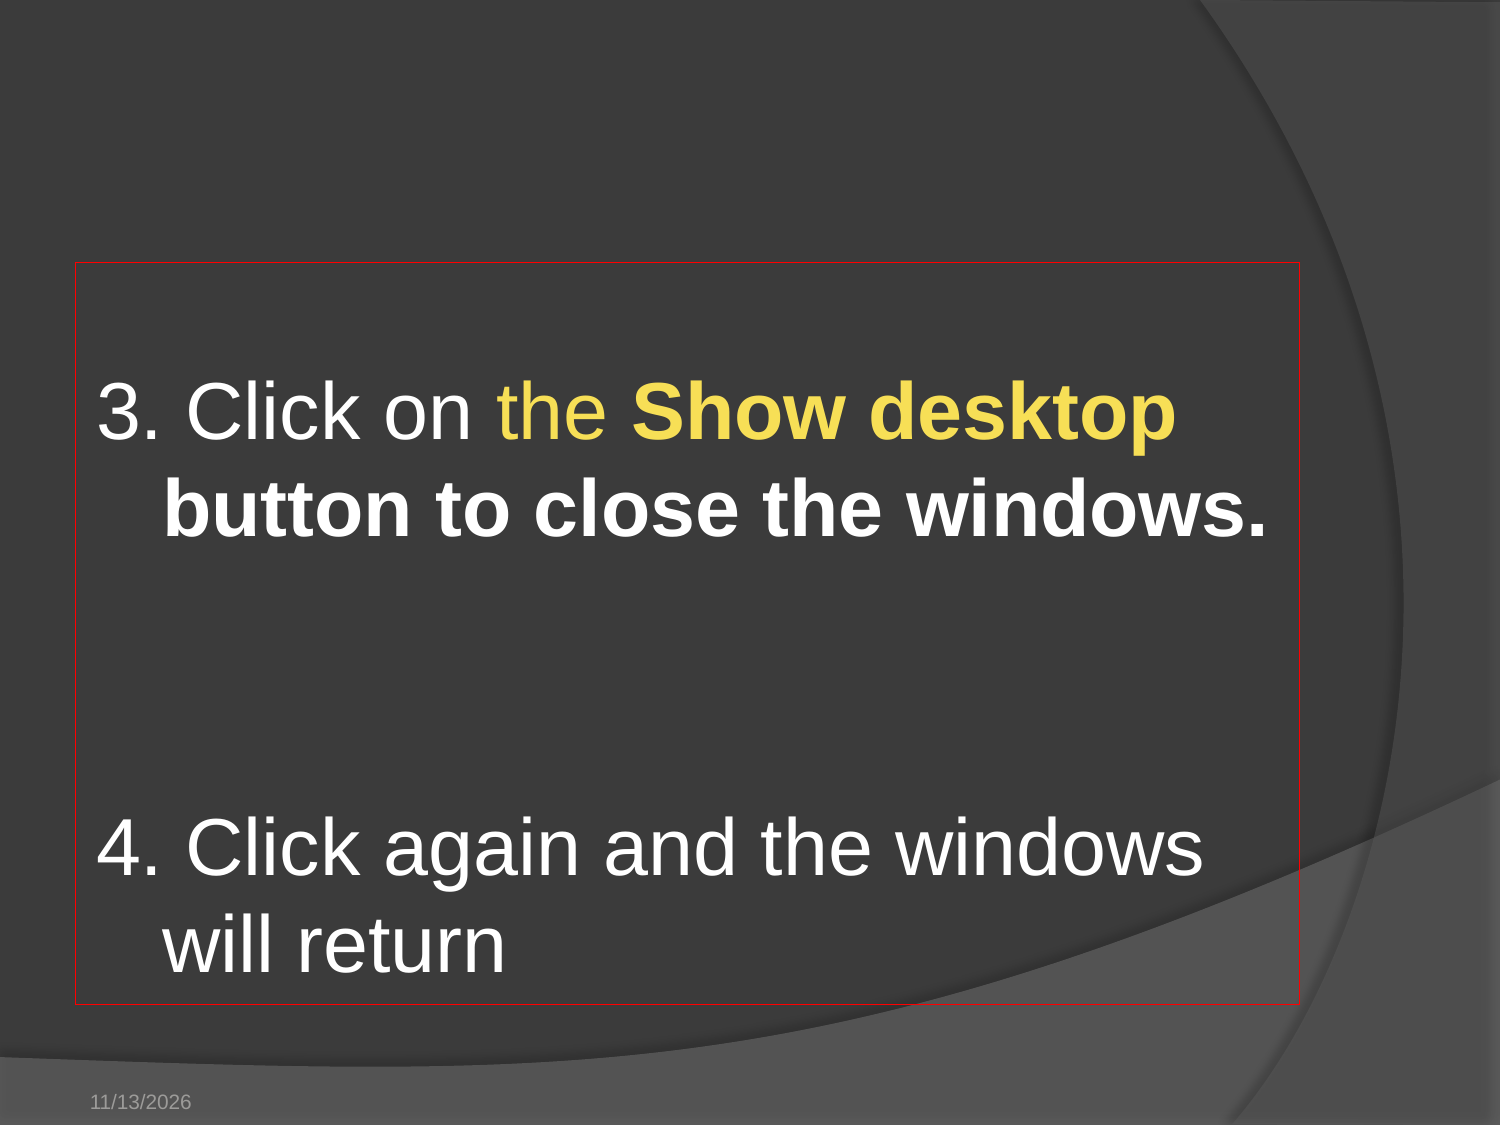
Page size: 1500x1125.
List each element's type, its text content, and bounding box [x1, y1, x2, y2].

list 3. Click on the Show desktop button to close the windows. 4. Click again and the windows will return [75, 262, 1300, 1005]
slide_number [75, 1053, 425, 1114]
